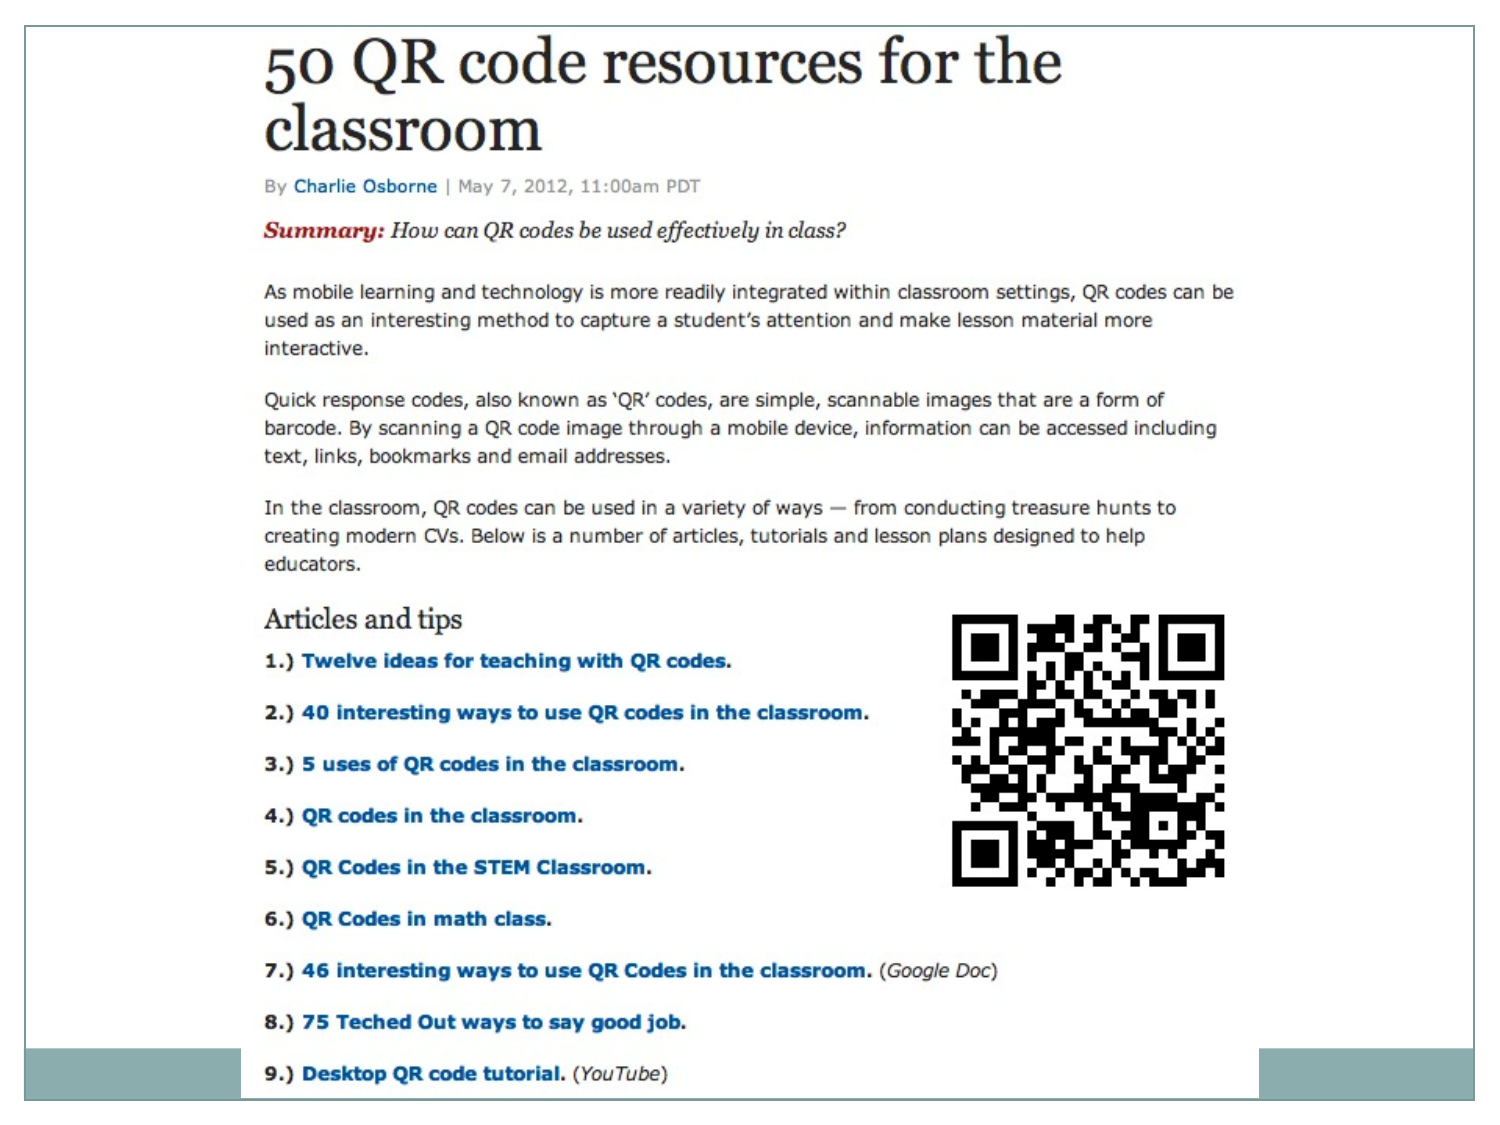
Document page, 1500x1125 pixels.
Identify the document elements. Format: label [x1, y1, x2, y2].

picture [241, 27, 1259, 1098]
